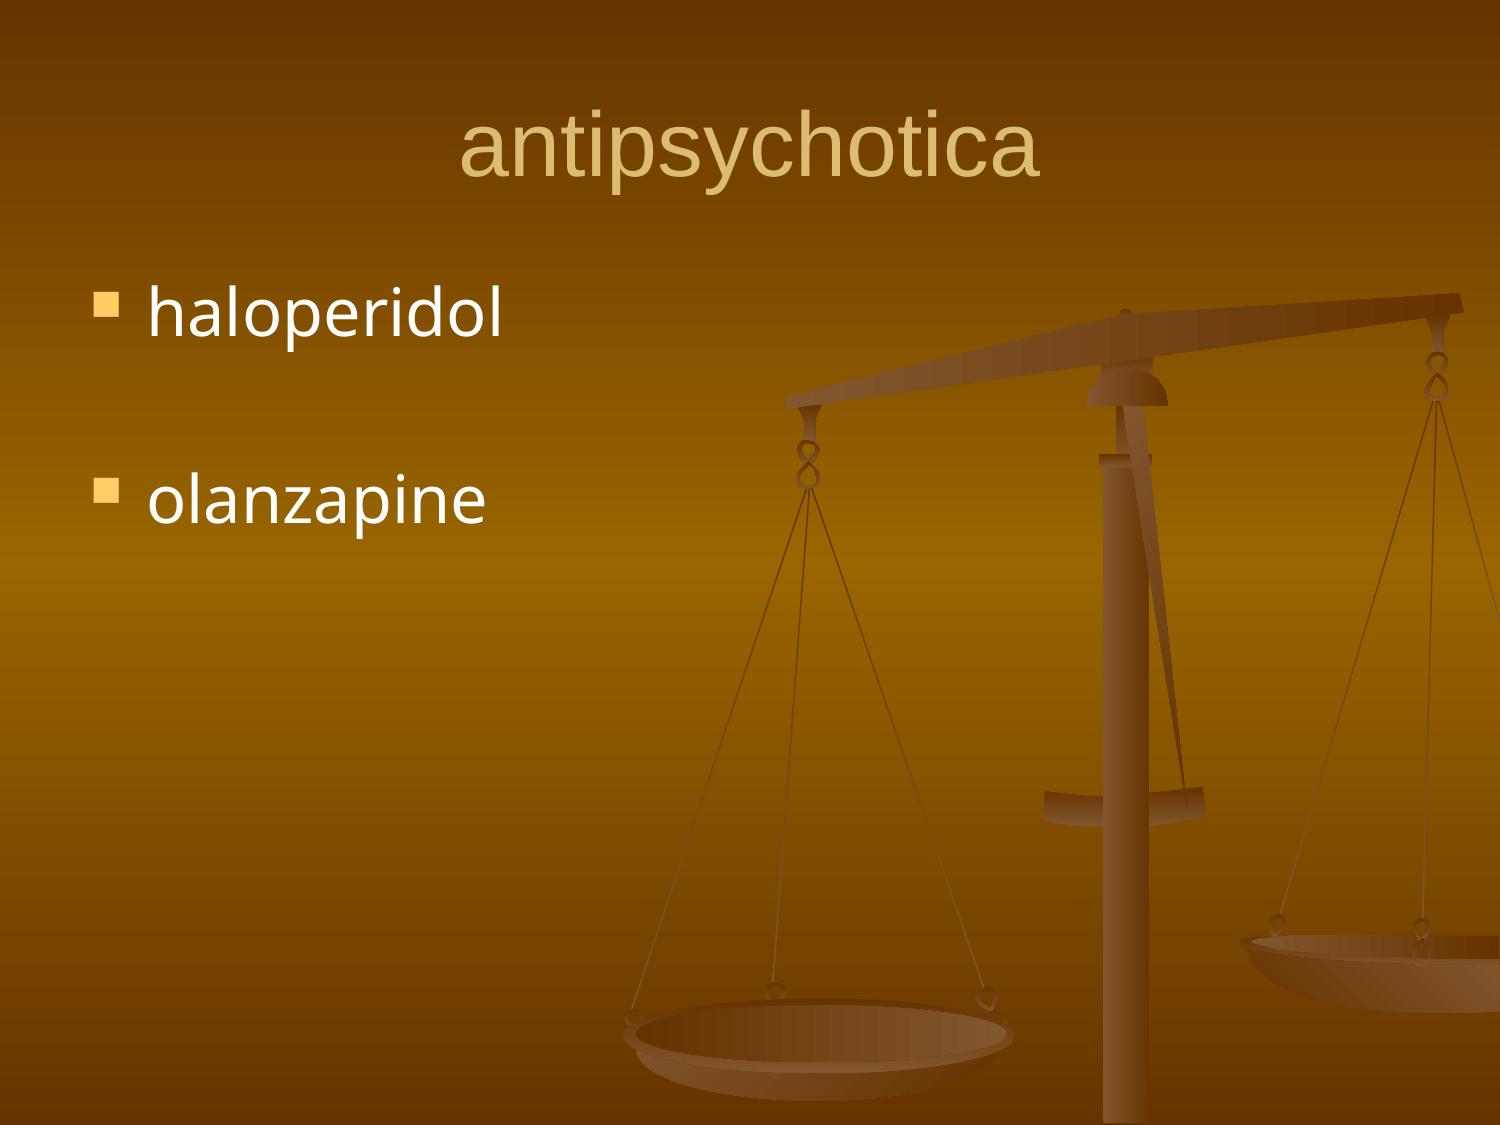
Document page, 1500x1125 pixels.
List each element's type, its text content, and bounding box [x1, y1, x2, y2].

title antipsychotica [75, 45, 1425, 234]
list haloperidol olanzapine [75, 262, 1425, 1006]
